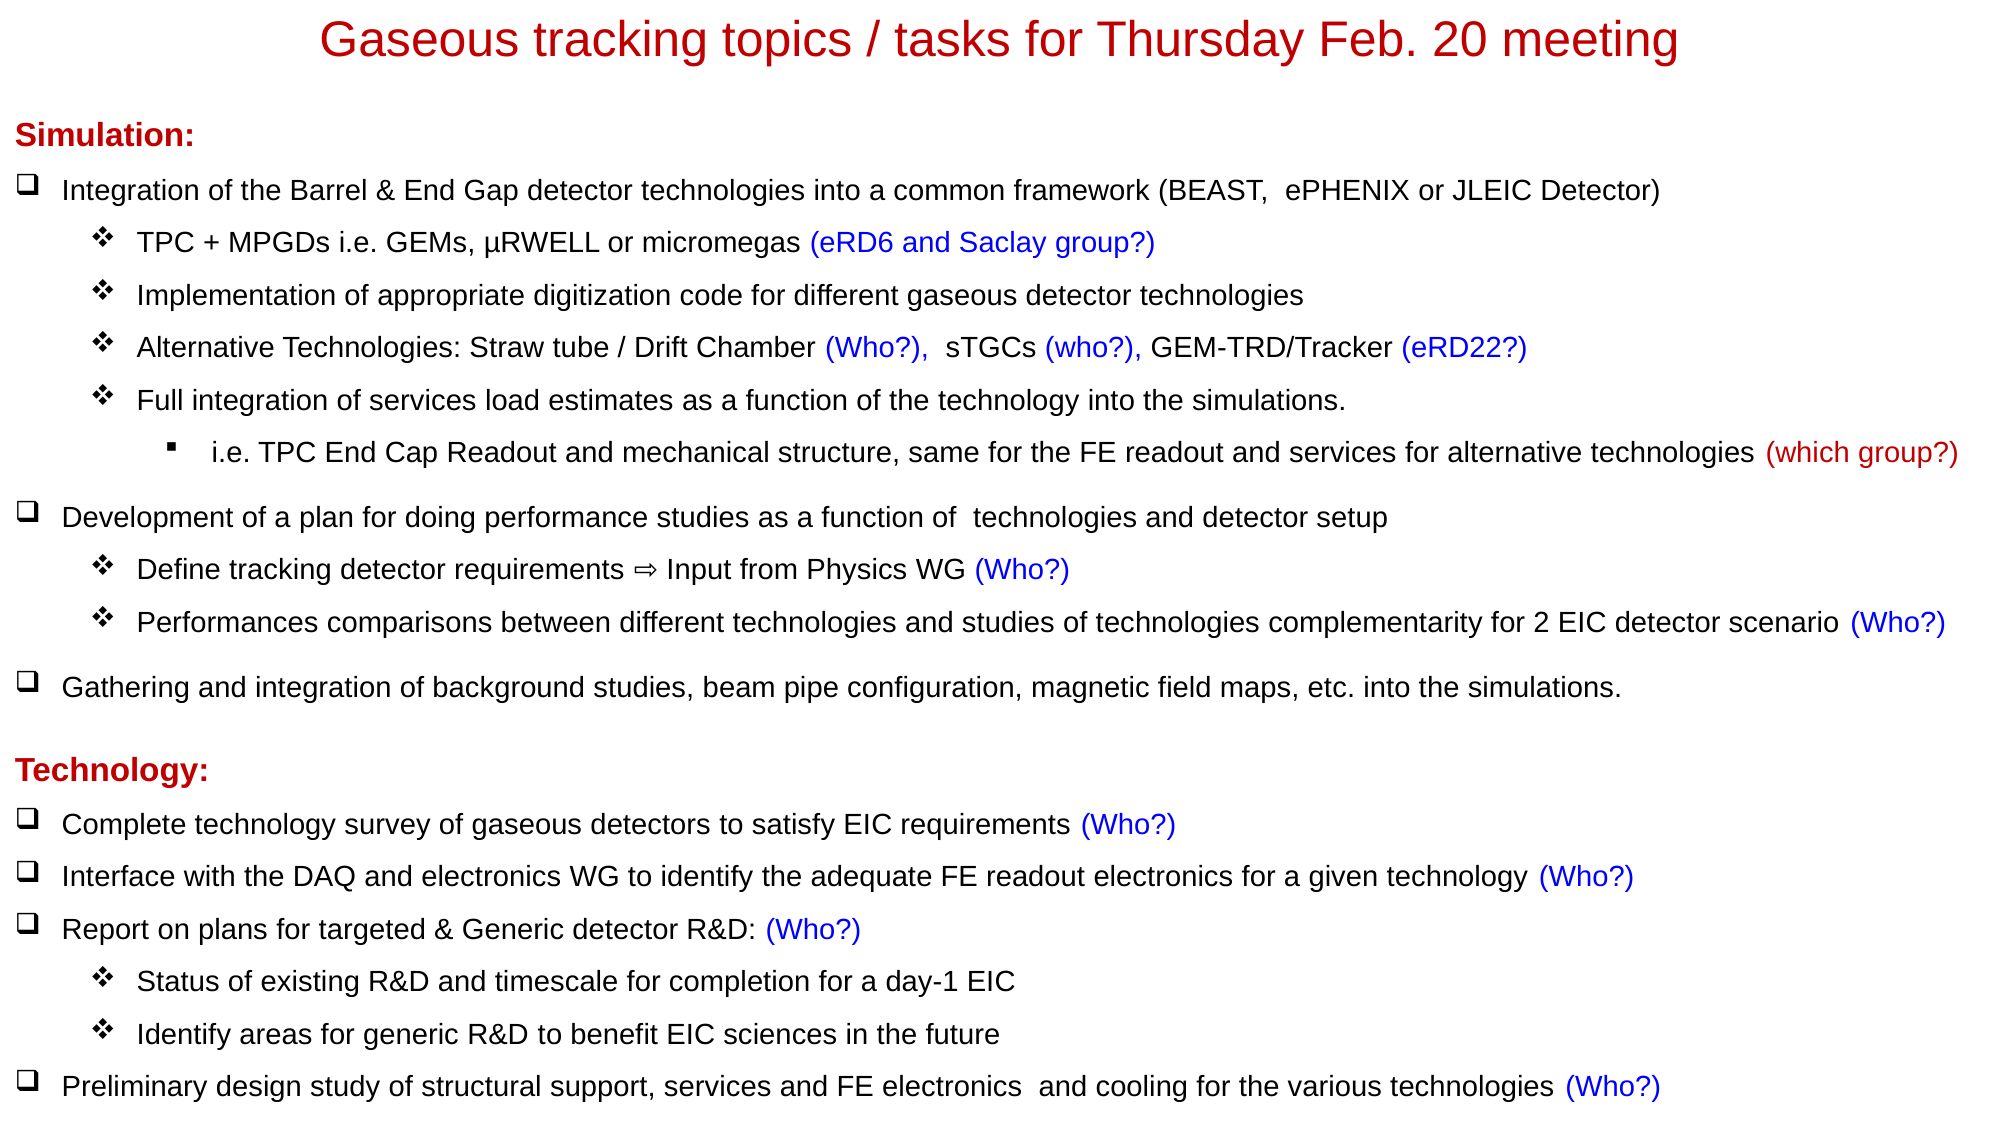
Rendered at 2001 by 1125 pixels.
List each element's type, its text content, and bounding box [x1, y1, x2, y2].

text_box Simulation: Integration of the Barrel & End Gap detector technologies into a common framework (BEAST, ePHENIX or JLEIC Detector) TPC + MPGDs i.e. GEMs, µRWELL or micromegas (eRD6 and Saclay group?) Implementation of appropriate digitization code for different gaseous detector technologies Alternative Technologies: Straw tube / Drift Chamber (Who?), sTGCs (who?), GEM-TRD/Tracker (eRD22?) Full integration of services load estimates as a function of the technology into the simulations. i.e. TPC End Cap Readout and mechanical structure, same for the FE readout and services for alternative technologies (which group?) Development of a plan for doing performance studies as a function of technologies and detector setup Define tracking detector requirements ⇨ Input from Physics WG (Who?) Performances comparisons between different technologies and studies of technologies complementarity for 2 EIC detector scenario (Who?) Gathering and integration of background studies, beam pipe configuration, magnetic field maps, etc. into the simulations. Technology: Complete technology survey of gaseous detectors to satisfy EIC requirements (Who?) Interface with the DAQ and electronics WG to identify the adequate FE readout electronics for a given technology (Who?) Report on plans for targeted & Generic detector R&D: (Who?) Status of existing R&D and timescale for completion for a day-1 EIC Identify areas for generic R&D to benefit EIC sciences in the future Preliminary design study of structural support, services and FE electronics and cooling for the various technologies (Who?) [0, 86, 2000, 1110]
text_box Gaseous tracking topics / tasks for Thursday Feb. 20 meeting [0, 0, 2000, 74]
